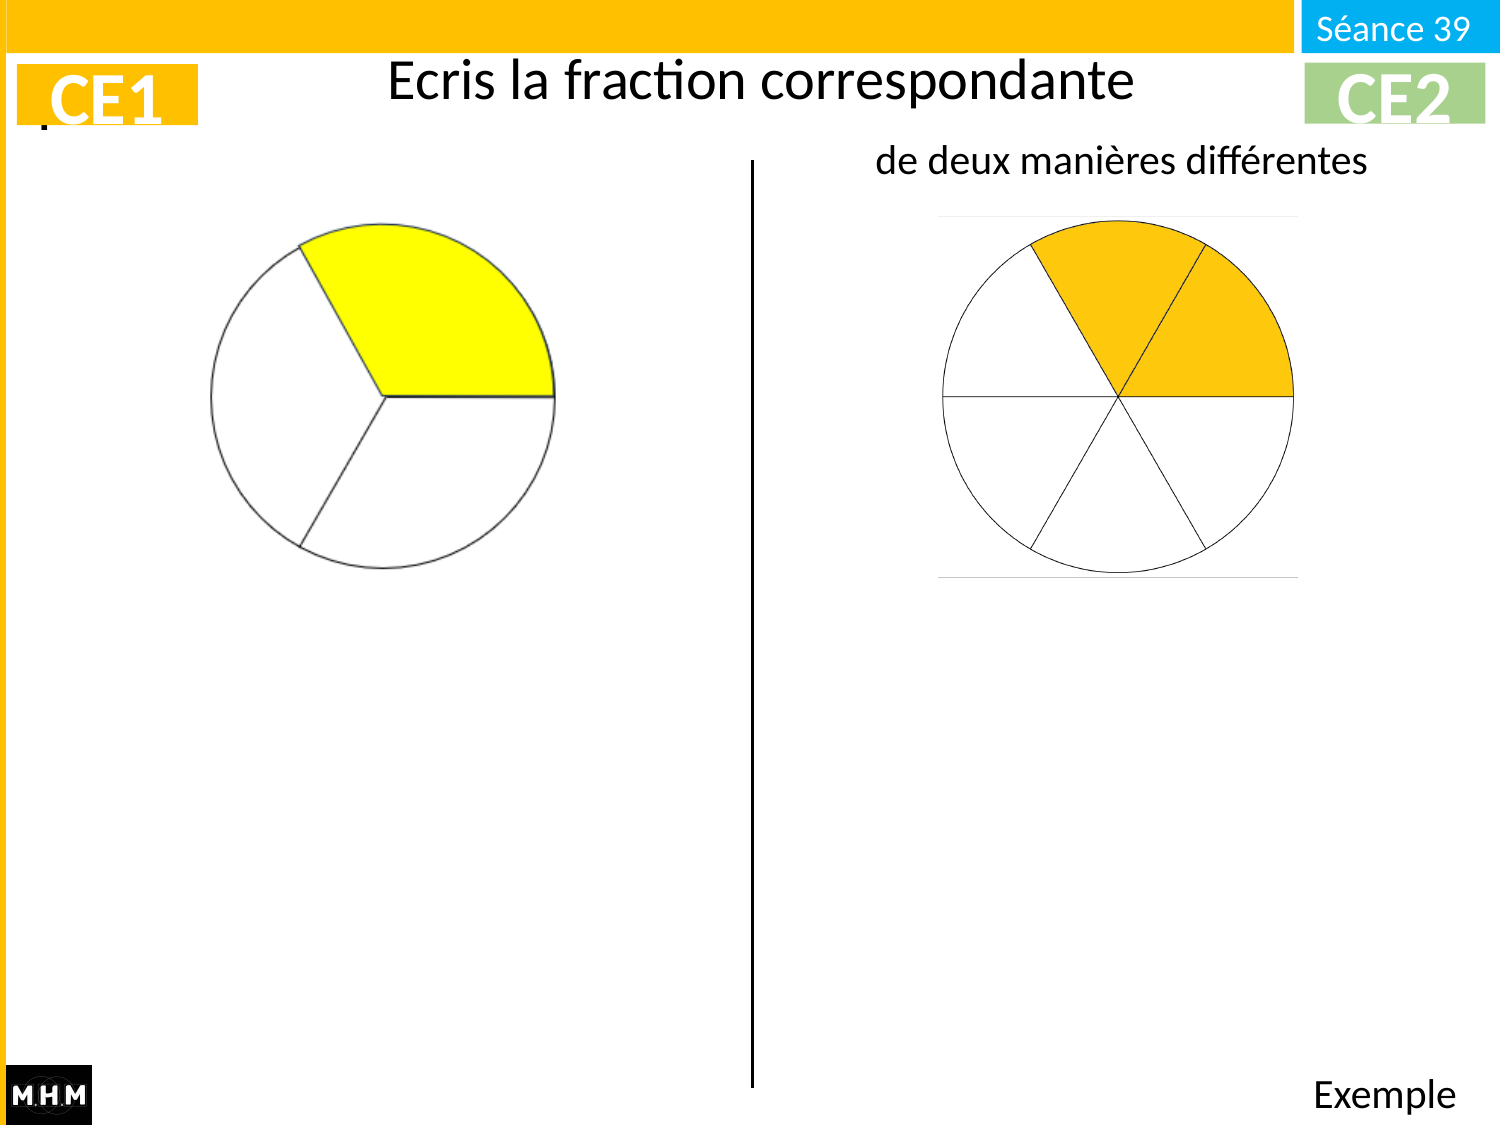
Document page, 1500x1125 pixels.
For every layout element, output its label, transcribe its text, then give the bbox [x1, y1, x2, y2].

picture [197, 215, 568, 592]
picture [6, 1065, 92, 1125]
text_box de deux manières différentes [860, 125, 1500, 190]
text_box CE2 [1303, 62, 1487, 125]
text_box CE1 [16, 63, 199, 126]
picture [937, 215, 1300, 578]
list Exemple [1270, 1064, 1500, 1125]
title Ecris la fraction correspondante [372, 0, 1500, 163]
